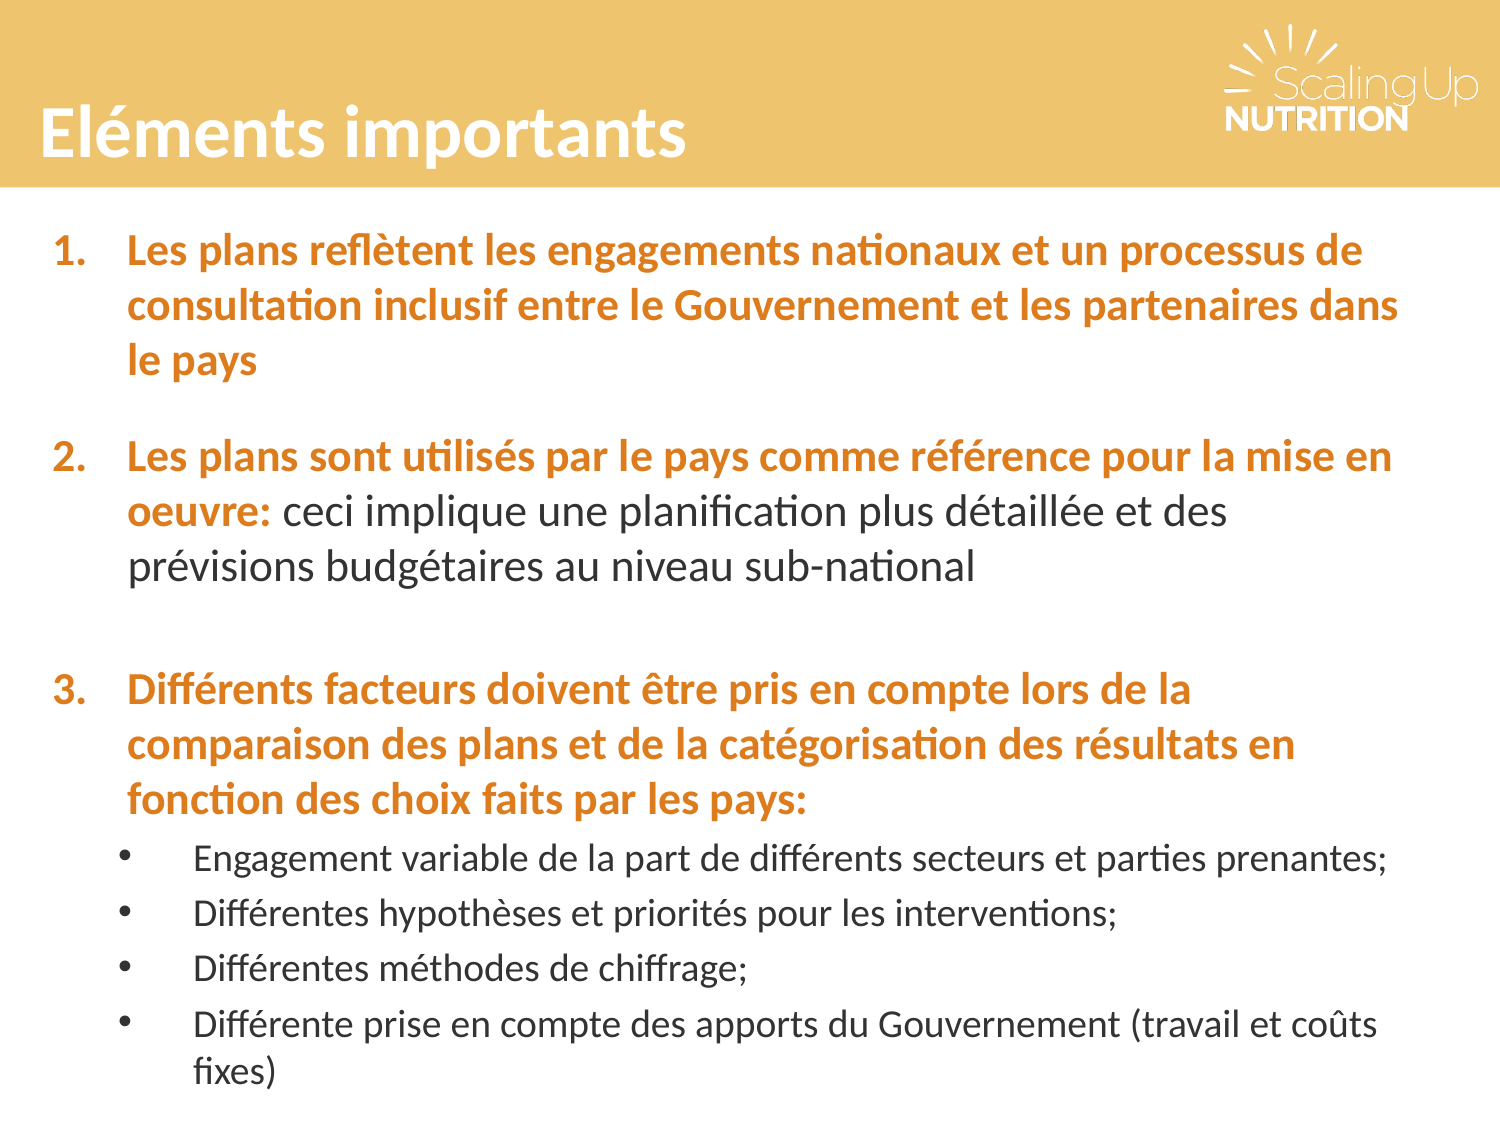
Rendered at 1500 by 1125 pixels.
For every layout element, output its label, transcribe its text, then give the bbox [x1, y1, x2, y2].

picture [1224, 24, 1478, 132]
text_box Les plans reflètent les engagements nationaux et un processus de consultation inclusif entre le Gouvernement et les partenaires dans le pays Les plans sont utilisés par le pays comme référence pour la mise en oeuvre: ceci implique une planification plus détaillée et des prévisions budgétaires au niveau sub-national Différents facteurs doivent être pris en compte lors de la comparaison des plans et de la catégorisation des résultats en fonction des choix faits par les pays: Engagement variable de la part de différents secteurs et parties prenantes; Différentes hypothèses et priorités pour les interventions; Différentes méthodes de chiffrage; Différente prise en compte des apports du Gouvernement (travail et coûts fixes) [37, 212, 1425, 1100]
text_box Eléments importants [24, 74, 1285, 180]
text_box [0, 0, 1500, 190]
